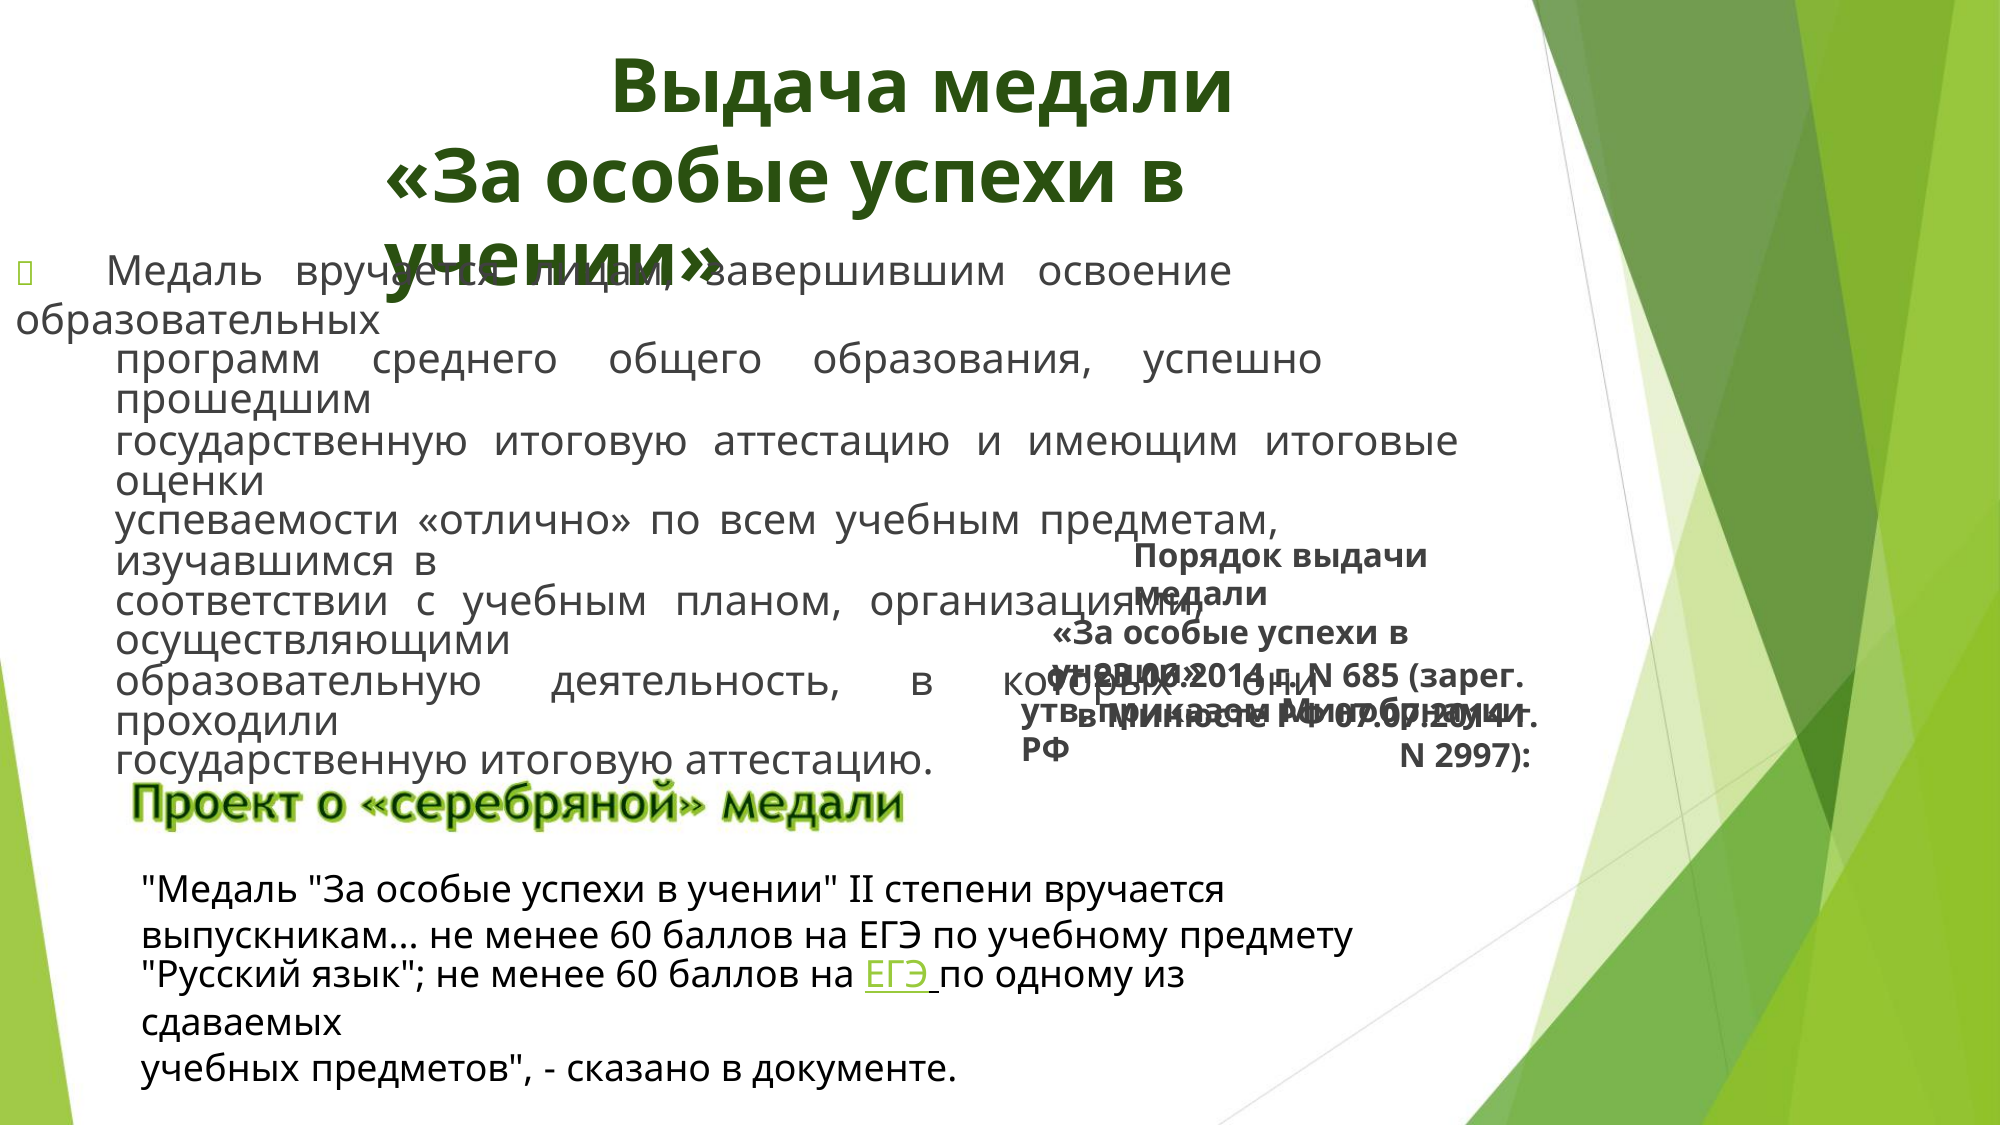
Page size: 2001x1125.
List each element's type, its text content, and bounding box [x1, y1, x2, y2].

text_box в Минюсте РФ 07.07.2014 г. [1076, 695, 1559, 734]
text_box "Медаль "За особые успехи в учении" II степени вручается выпускникам... не менее 60 баллов на ЕГЭ по учебному предмету "Русский язык"; не менее 60 баллов на ЕГЭ по одному из сдаваемых учебных предметов", - сказано в документе. [140, 868, 1372, 1089]
text_box Выдача медали «За особые успехи в учении» [384, 44, 1384, 245]
text_box Порядок выдачи медали «За особые успехи в учении» утв. приказом Минобрнауки РФ [1020, 535, 1559, 768]
text_box  Медаль вручается лицам, завершившим освоение образовательных программ среднего общего образования, успешно прошедшим государственную итоговую аттестацию и имеющим итоговые оценки успеваемости «отлично» по всем учебным предметам, изучавшимся в соответствии с учебным планом, организациями, осуществляющими образовательную деятельность, в которых они проходили государственную итоговую аттестацию. [15, 245, 1559, 784]
text_box от 23.06.2014 г. N 685 (зарег. [1046, 655, 1559, 694]
text_box [0, 0, 2000, 1125]
text_box N 2997): [1398, 735, 1559, 774]
